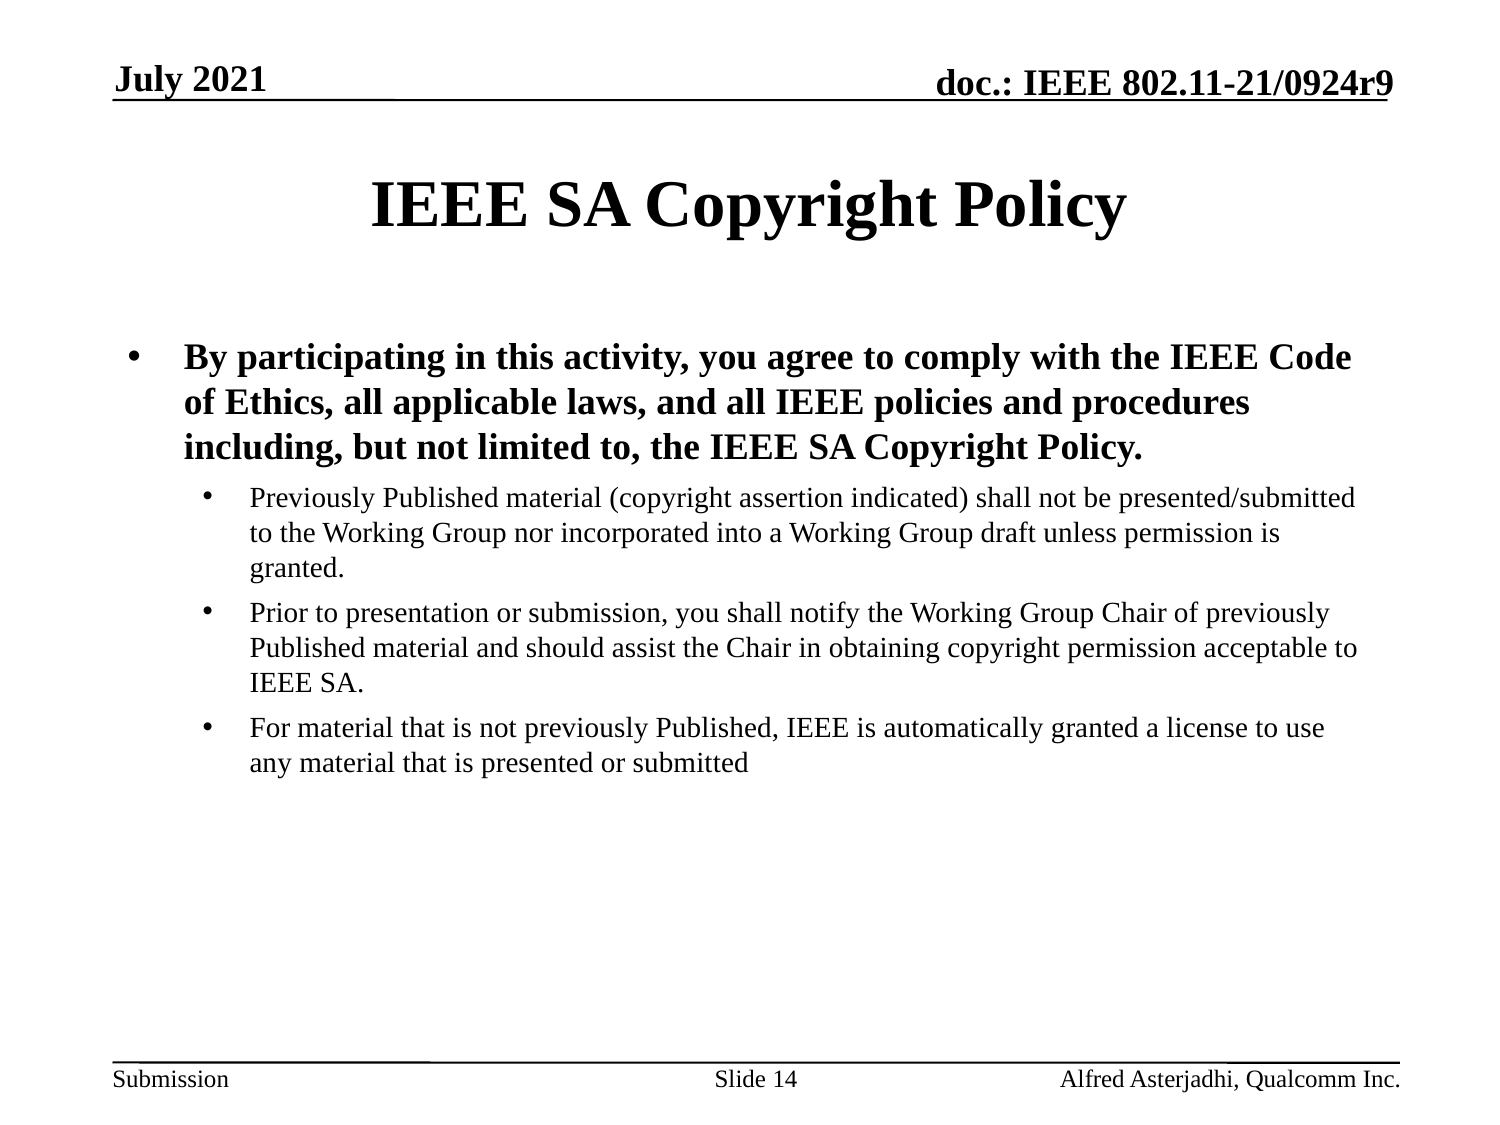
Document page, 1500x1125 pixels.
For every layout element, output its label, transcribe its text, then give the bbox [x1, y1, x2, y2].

list By participating in this activity, you agree to comply with the IEEE Code of Ethics, all applicable laws, and all IEEE policies and procedures including, but not limited to, the IEEE SA Copyright Policy. Previously Published material (copyright assertion indicated) shall not be presented/submitted to the Working Group nor incorporated into a Working Group draft unless permission is granted. Prior to presentation or submission, you shall notify the Working Group Chair of previously Published material and should assist the Chair in obtaining copyright permission acceptable to IEEE SA. For material that is not previously Published, IEEE is automatically granted a license to use any material that is presented or submitted [112, 324, 1388, 1000]
footer Alfred Asterjadhi, Qualcomm Inc. [878, 1061, 1402, 1093]
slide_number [114, 54, 423, 100]
title IEEE SA Copyright Policy [112, 112, 1388, 288]
slide_number Slide 14 [712, 1061, 800, 1123]
